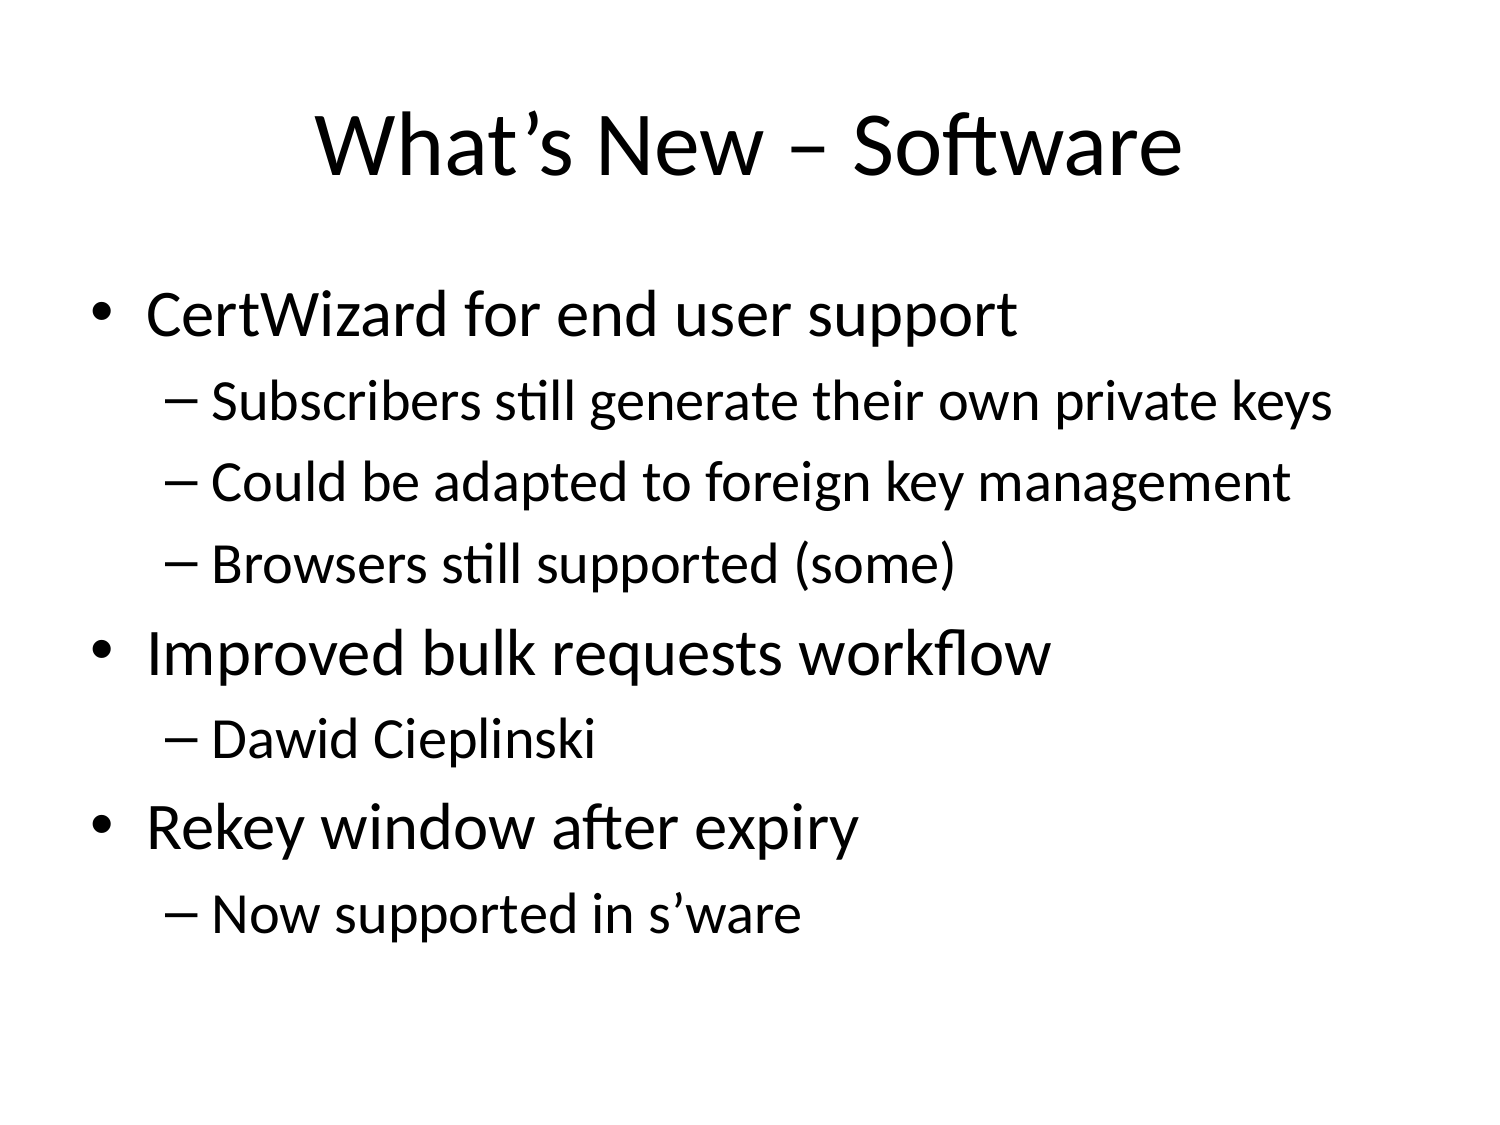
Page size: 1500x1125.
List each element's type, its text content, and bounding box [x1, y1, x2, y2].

title What’s New – Software [75, 45, 1425, 233]
list CertWizard for end user support Subscribers still generate their own private keys Could be adapted to foreign key management Browsers still supported (some) Improved bulk requests workflow Dawid Cieplinski Rekey window after expiry Now supported in s’ware [75, 262, 1425, 1005]
